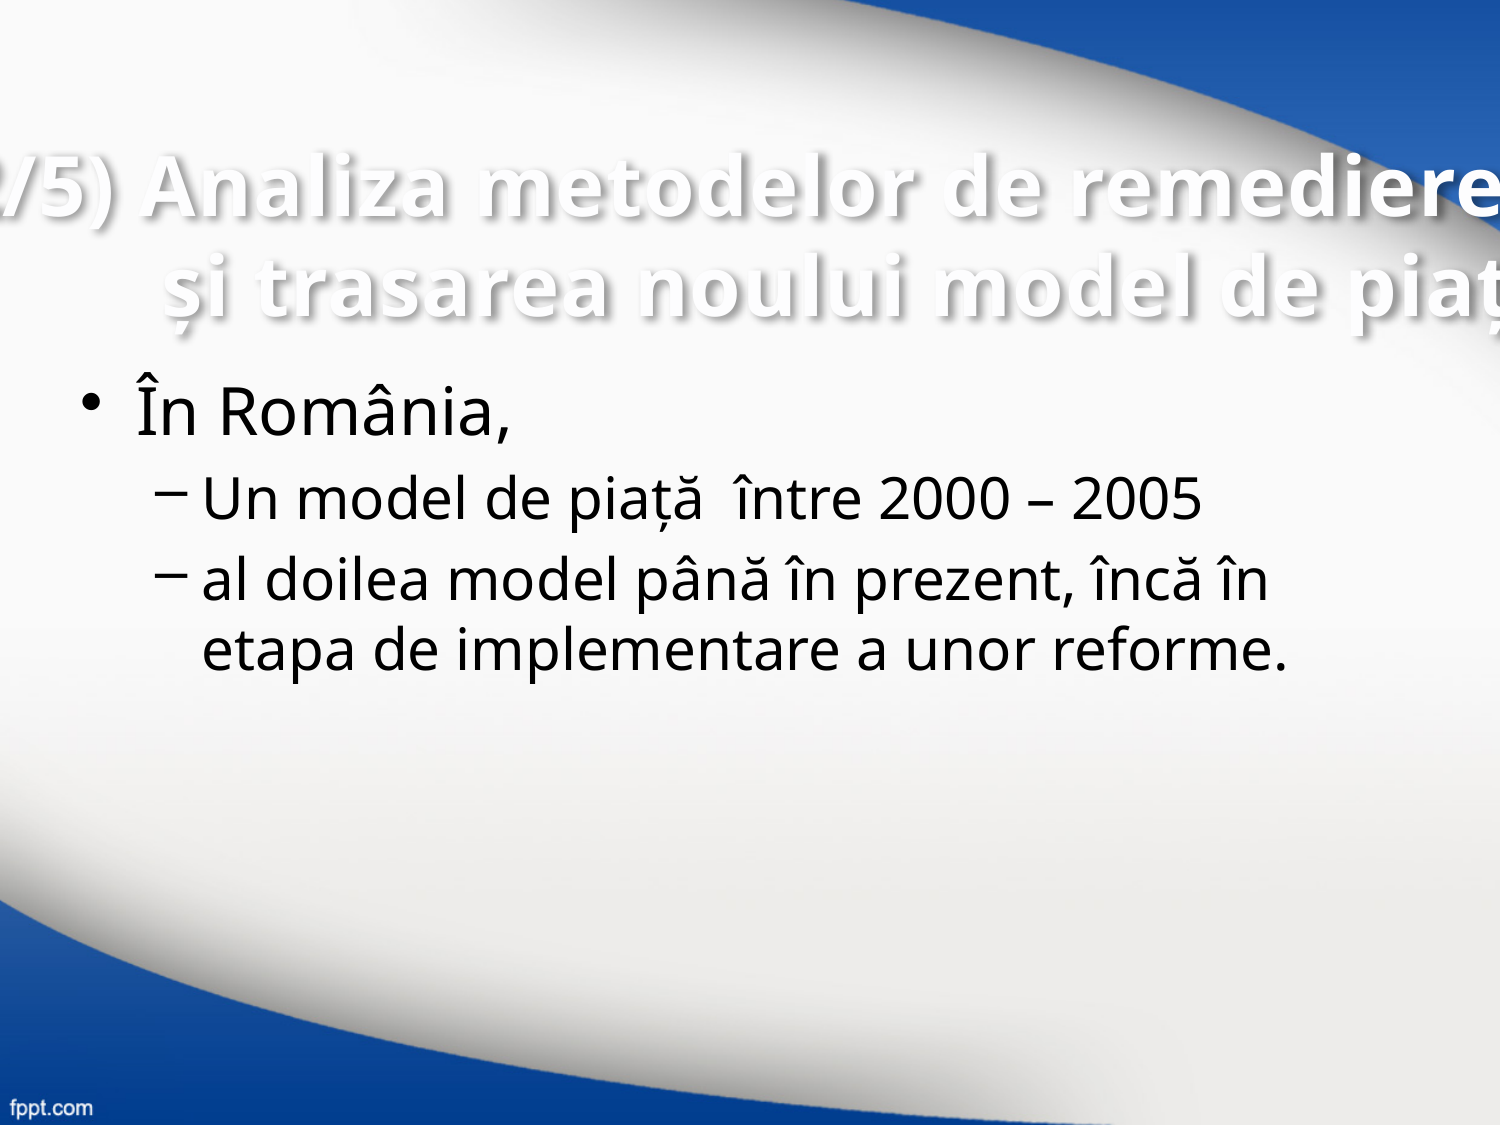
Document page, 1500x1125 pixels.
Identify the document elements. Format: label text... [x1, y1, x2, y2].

list În România, Un model de piaţă între 2000 – 2005 al doilea model până în prezent, încă în etapa de implementare a unor reforme. [64, 361, 1319, 662]
picture [0, 341, 1500, 1125]
picture [0, 0, 1500, 125]
text_box (2/5) Analiza metodelor de remediere şi trasarea noului model de piaţă [0, 125, 1500, 341]
